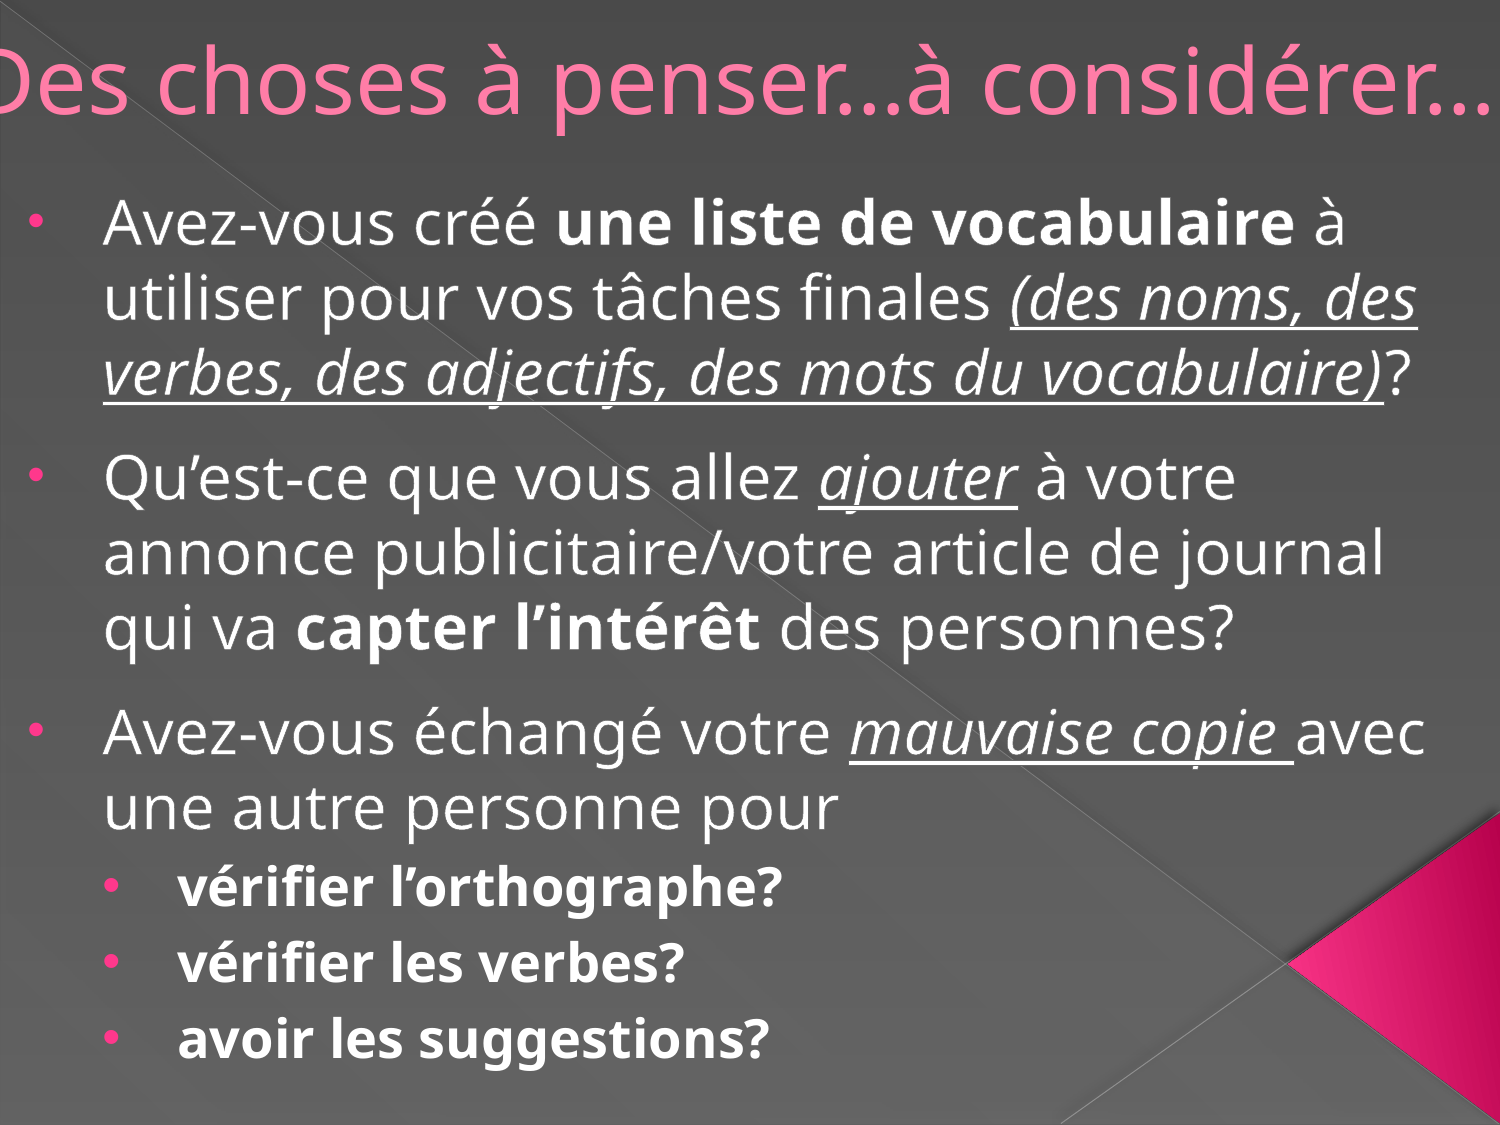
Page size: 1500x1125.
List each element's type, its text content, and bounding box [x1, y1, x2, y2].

subtitle Avez-vous créé une liste de vocabulaire à utiliser pour vos tâches finales (des noms, des verbes, des adjectifs, des mots du vocabulaire)? Qu’est-ce que vous allez ajouter à votre annonce publicitaire/votre article de journal qui va capter l’intérêt des personnes? Avez-vous échangé votre mauvaise copie avec une autre personne pour vérifier l’orthographe? vérifier les verbes? avoir les suggestions? [12, 174, 1500, 1113]
title Des choses à penser…à considérer… [0, 8, 1500, 250]
